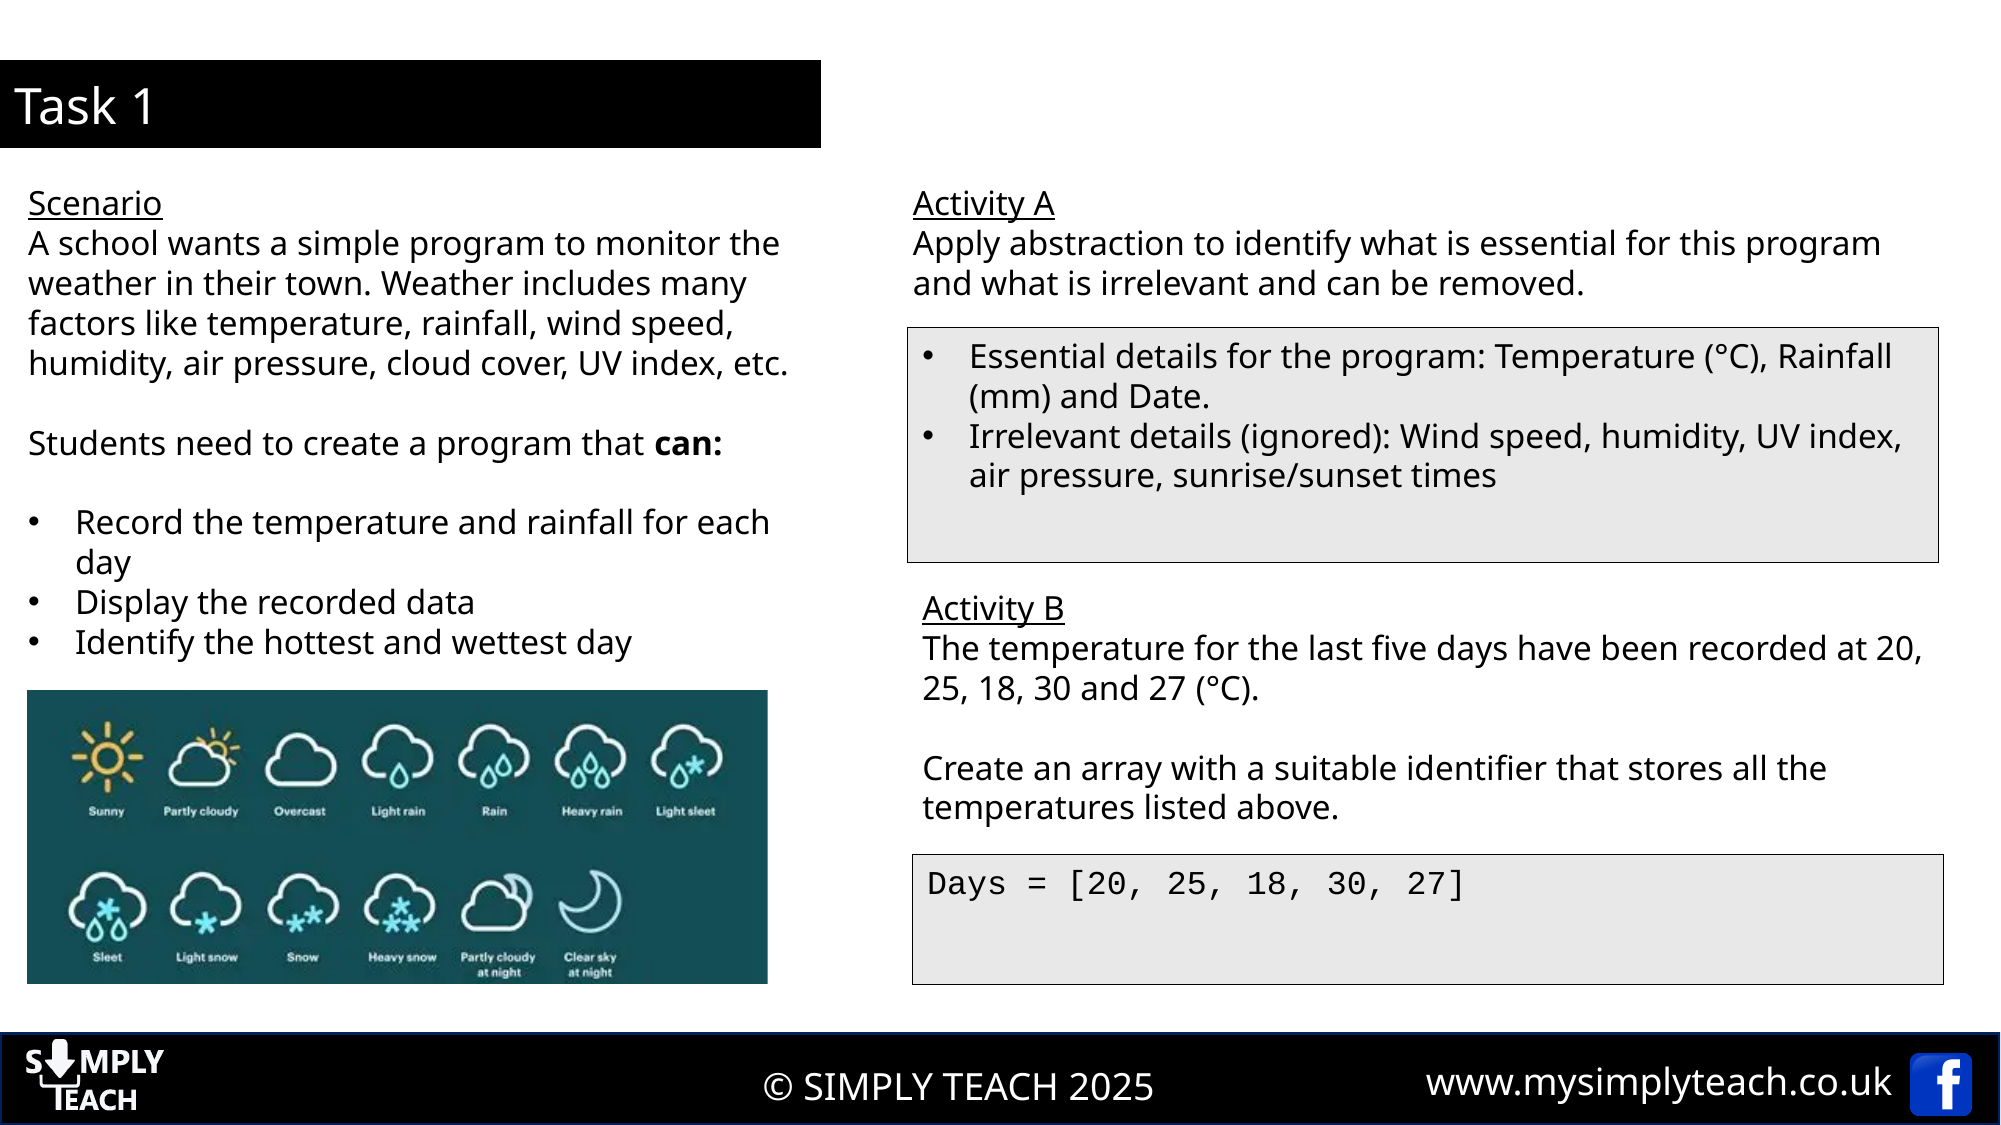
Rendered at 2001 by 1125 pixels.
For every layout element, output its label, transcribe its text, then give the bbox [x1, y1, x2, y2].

picture [15, 1033, 182, 1122]
text_box Days = [20, 25, 18, 30, 27] [911, 853, 1945, 985]
text_box Scenario A school wants a simple program to monitor the weather in their town. Weather includes many factors like temperature, rainfall, wind speed, humidity, air pressure, cloud cover, UV index, etc. Students need to create a program that can: Record the temperature and rainfall for each day Display the recorded data Identify the hottest and wettest day [13, 174, 833, 669]
picture [1907, 1050, 1975, 1119]
picture [26, 689, 769, 985]
text_box Essential details for the program: Temperature (°C), Rainfall (mm) and Date. Irrelevant details (ignored): Wind speed, humidity, UV index, air pressure, sunrise/sunset times [906, 326, 1940, 564]
text_box Activity A Apply abstraction to identify what is essential for this program and what is irrelevant and can be removed. [898, 174, 1939, 310]
text_box Activity B The temperature for the last five days have been recorded at 20, 25, 18, 30 and 27 (°C). Create an array with a suitable identifier that stores all the temperatures listed above. [907, 579, 1948, 834]
text_box Task 1 [0, 60, 821, 148]
